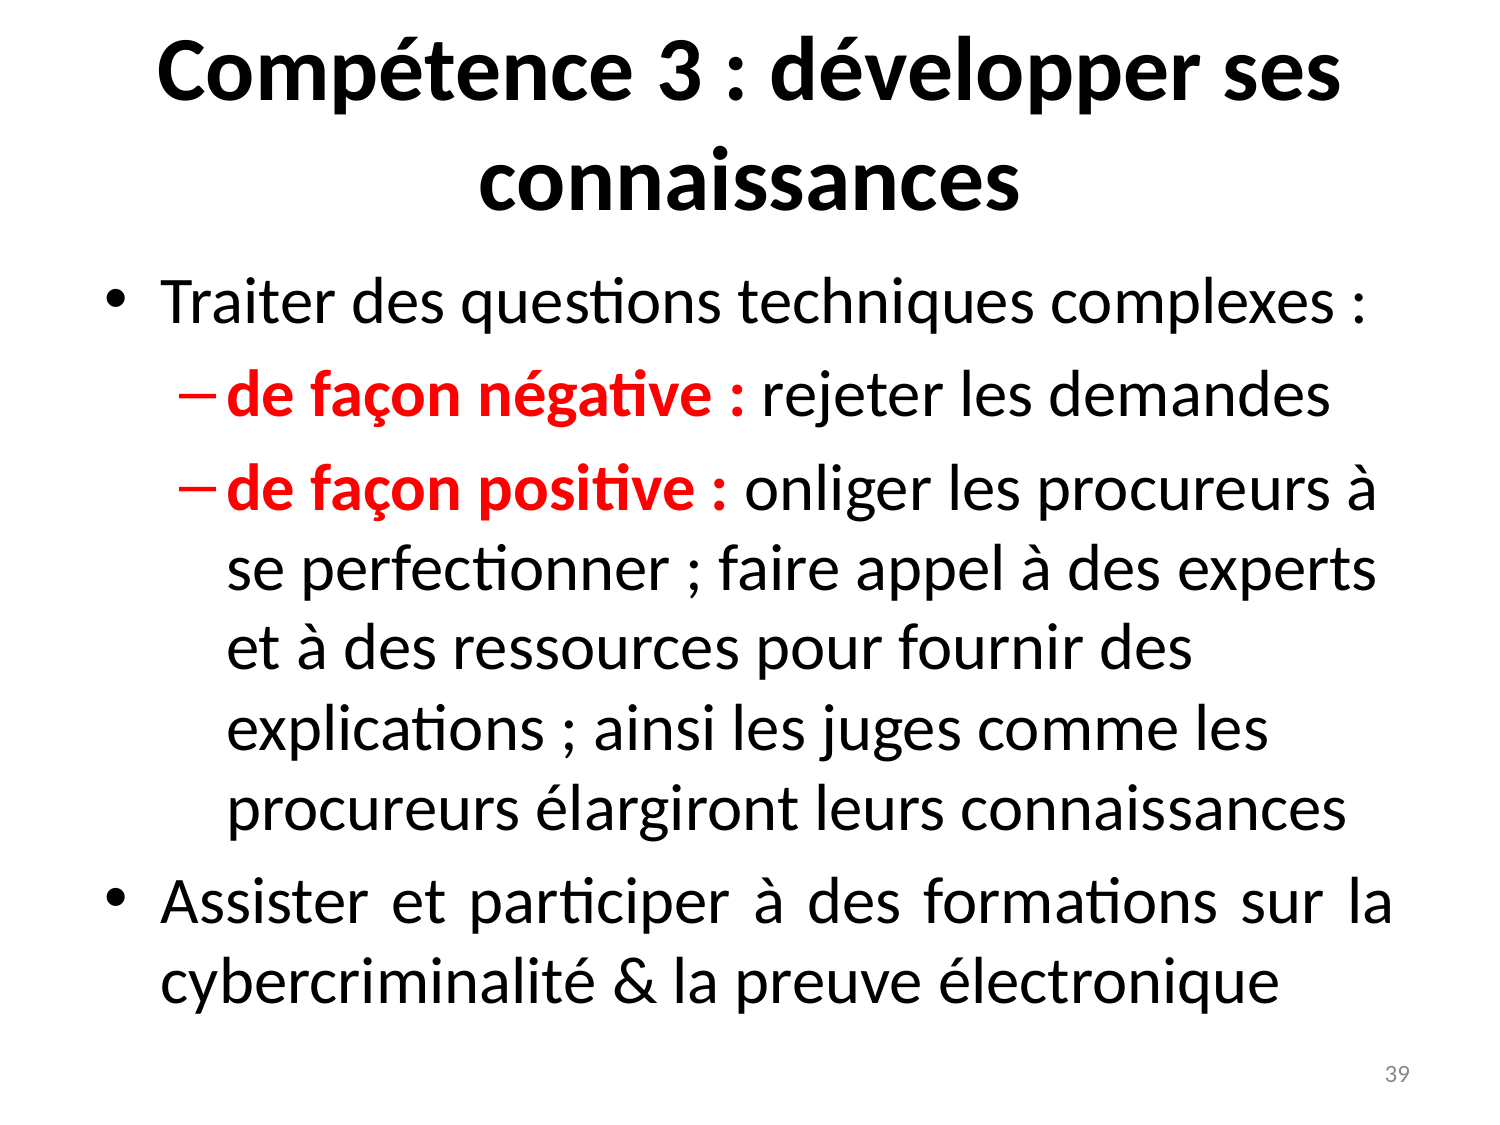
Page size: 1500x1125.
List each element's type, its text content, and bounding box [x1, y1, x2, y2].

title Compétence 3 : développer ses connaissances [75, 24, 1425, 213]
text_box Traiter des questions techniques complexes : de façon négative : rejeter les demandes de façon positive : onliger les procureurs à se perfectionner ; faire appel à des experts et à des ressources pour fournir des explications ; ainsi les juges comme les procureurs élargiront leurs connaissances Assister et participer à des formations sur la cybercriminalité & la preuve électronique [89, 249, 1411, 1125]
slide_number 39 [1074, 1042, 1425, 1103]
